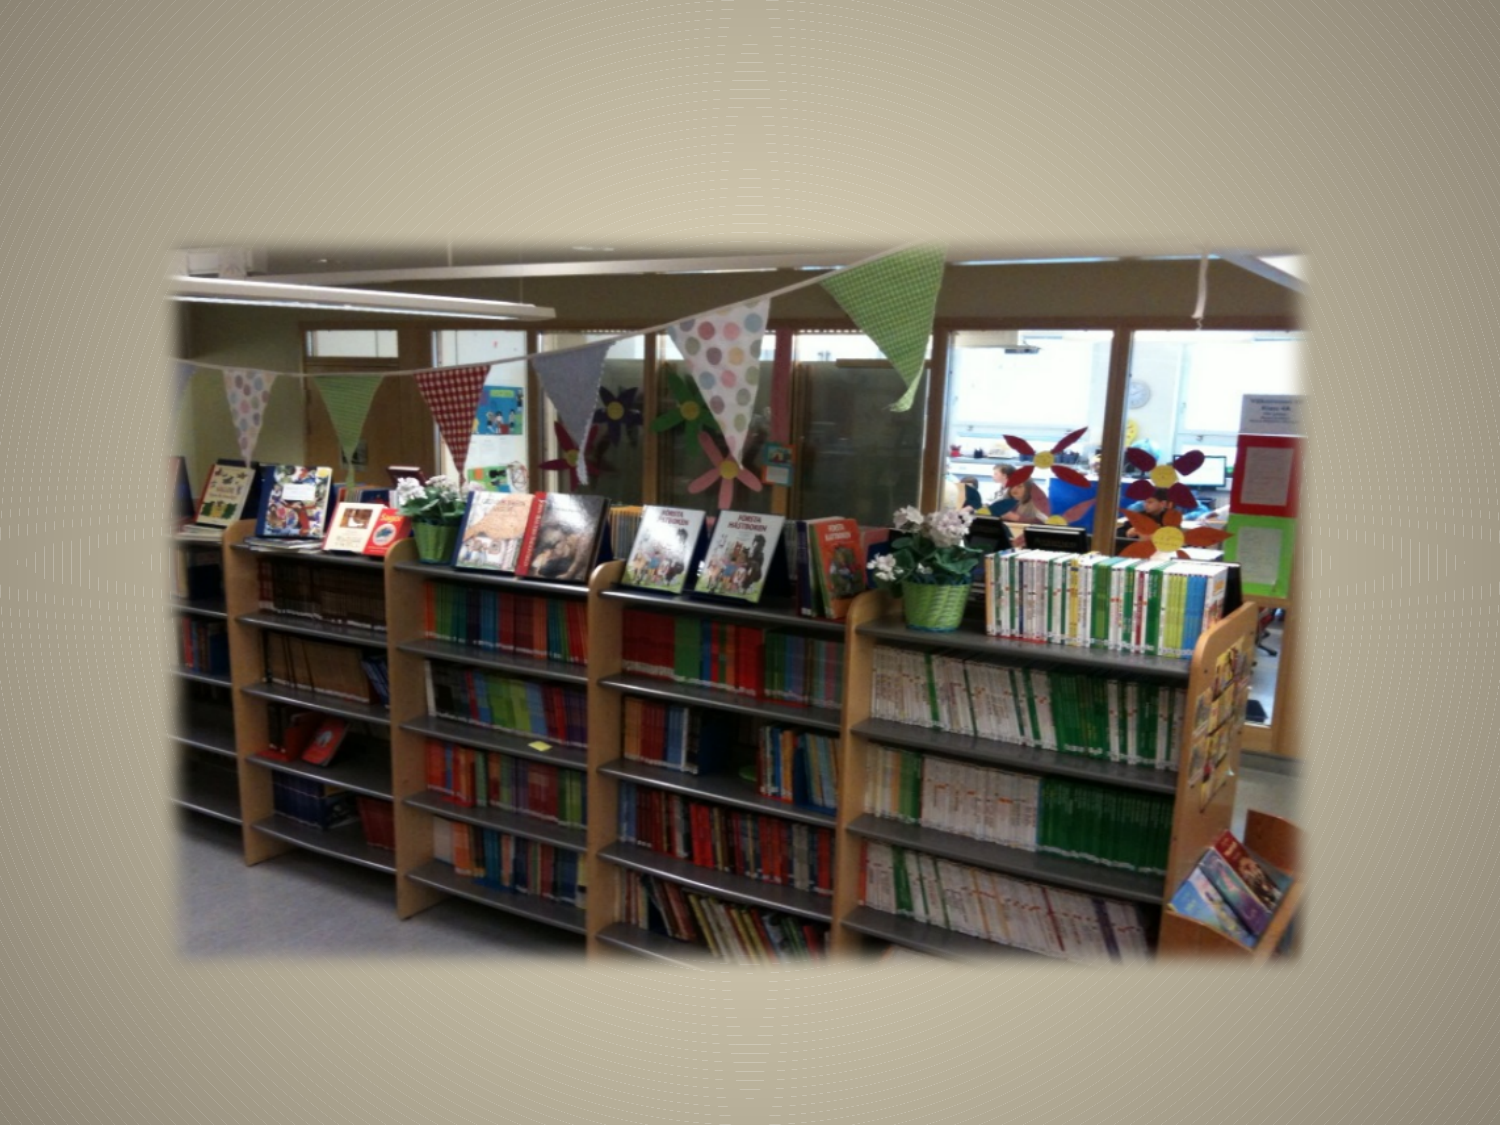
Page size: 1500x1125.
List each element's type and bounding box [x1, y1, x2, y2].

picture [159, 231, 1318, 977]
